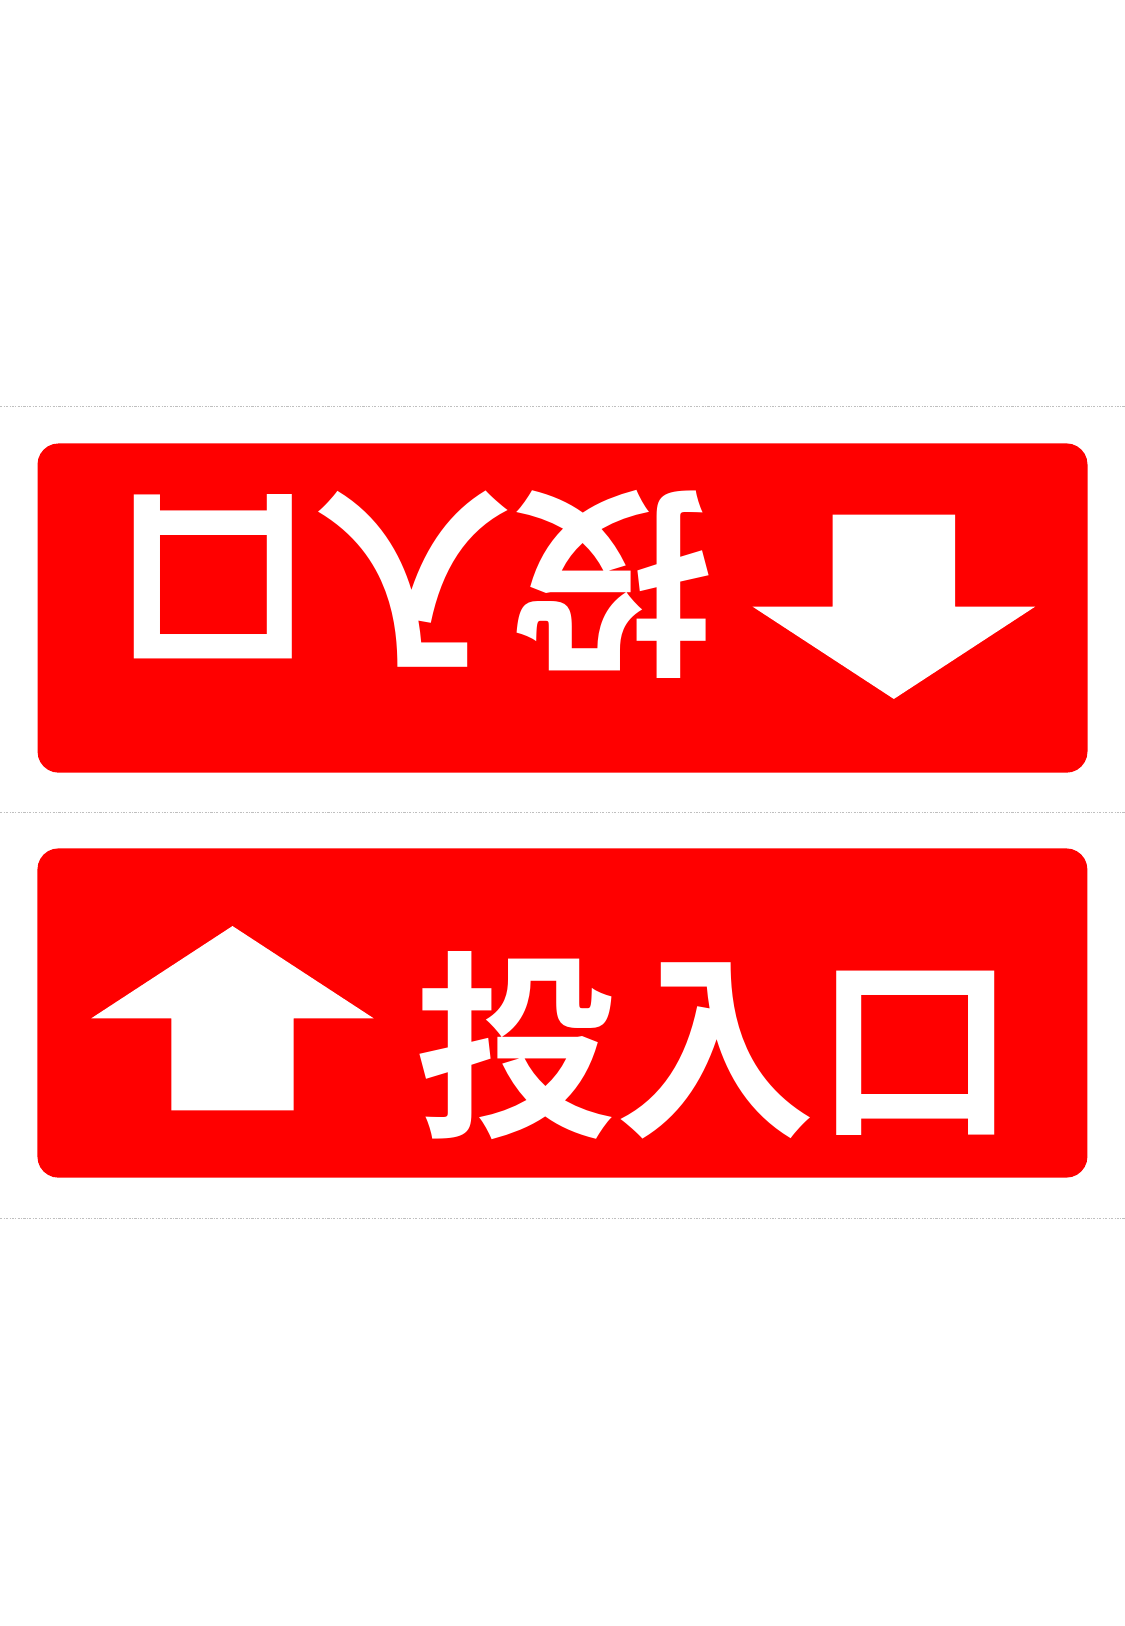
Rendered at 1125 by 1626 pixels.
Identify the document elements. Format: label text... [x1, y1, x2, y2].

text_box [749, 513, 1039, 701]
text_box [36, 847, 1089, 1179]
text_box [87, 924, 378, 1112]
text_box [36, 442, 1089, 774]
text_box 投入口 [98, 461, 729, 716]
text_box 投入口 [400, 914, 1031, 1170]
